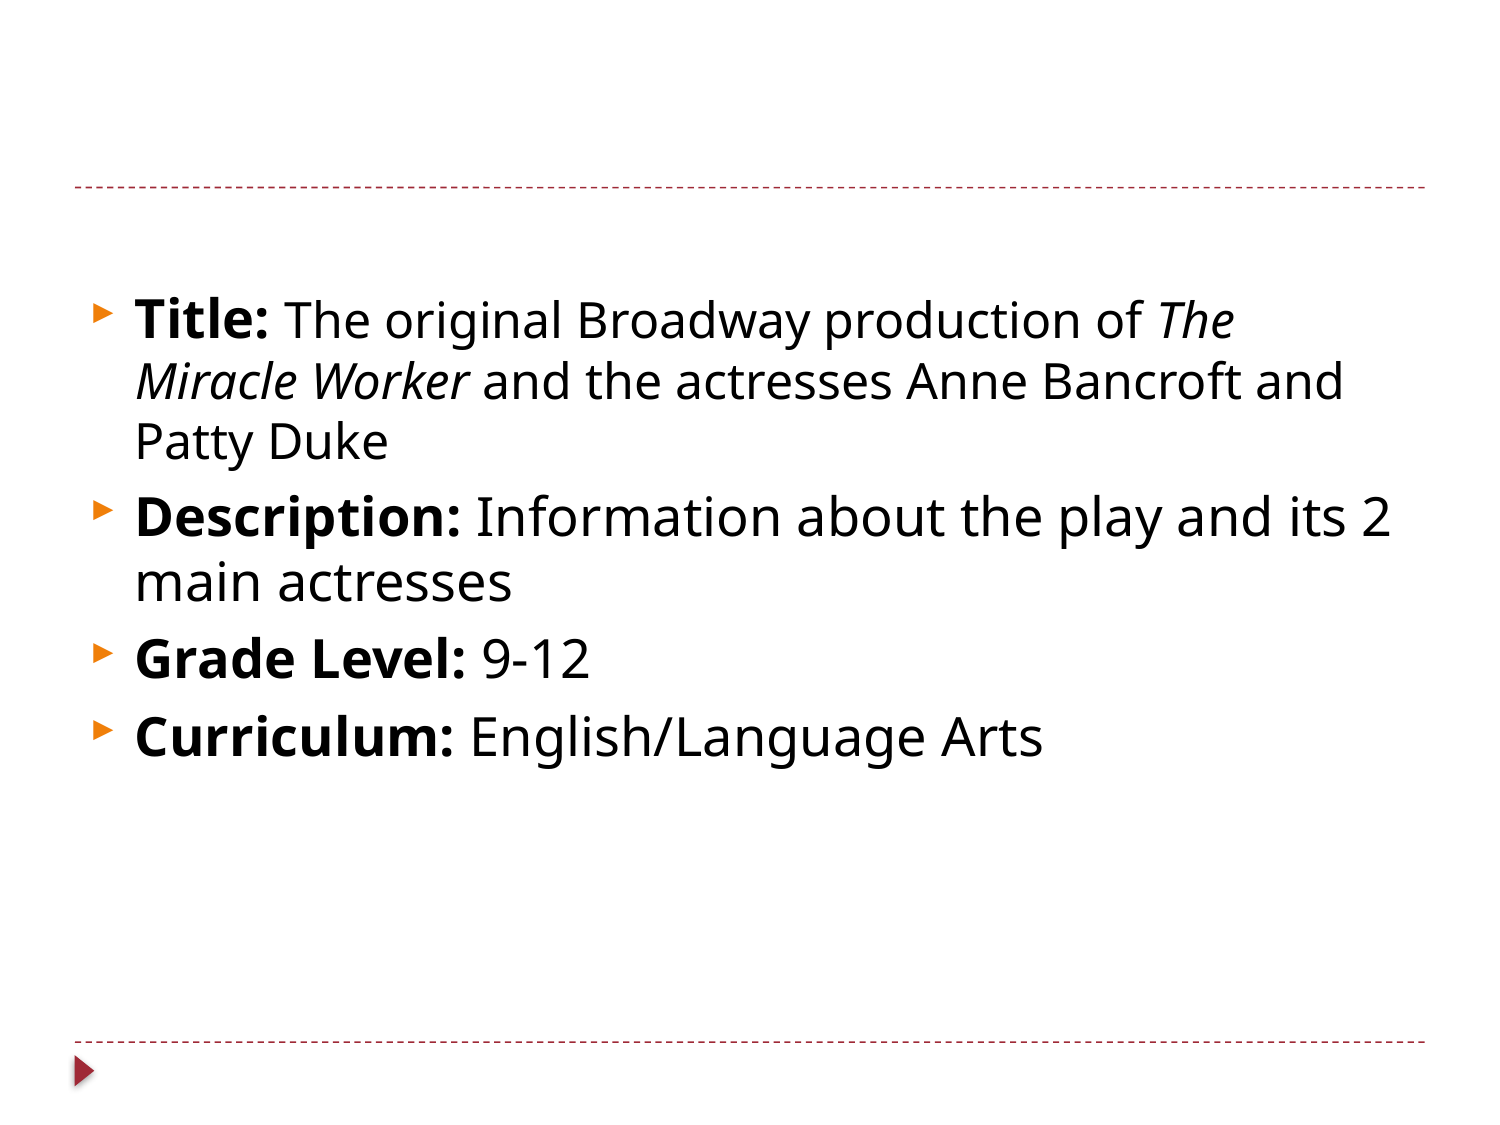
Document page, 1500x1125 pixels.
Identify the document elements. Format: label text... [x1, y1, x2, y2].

list Title: The original Broadway production of The Miracle Worker and the actresses Anne Bancroft and Patty Duke Description: Information about the play and its 2 main actresses Grade Level: 9-12 Curriculum: English/Language Arts [75, 200, 1425, 1010]
